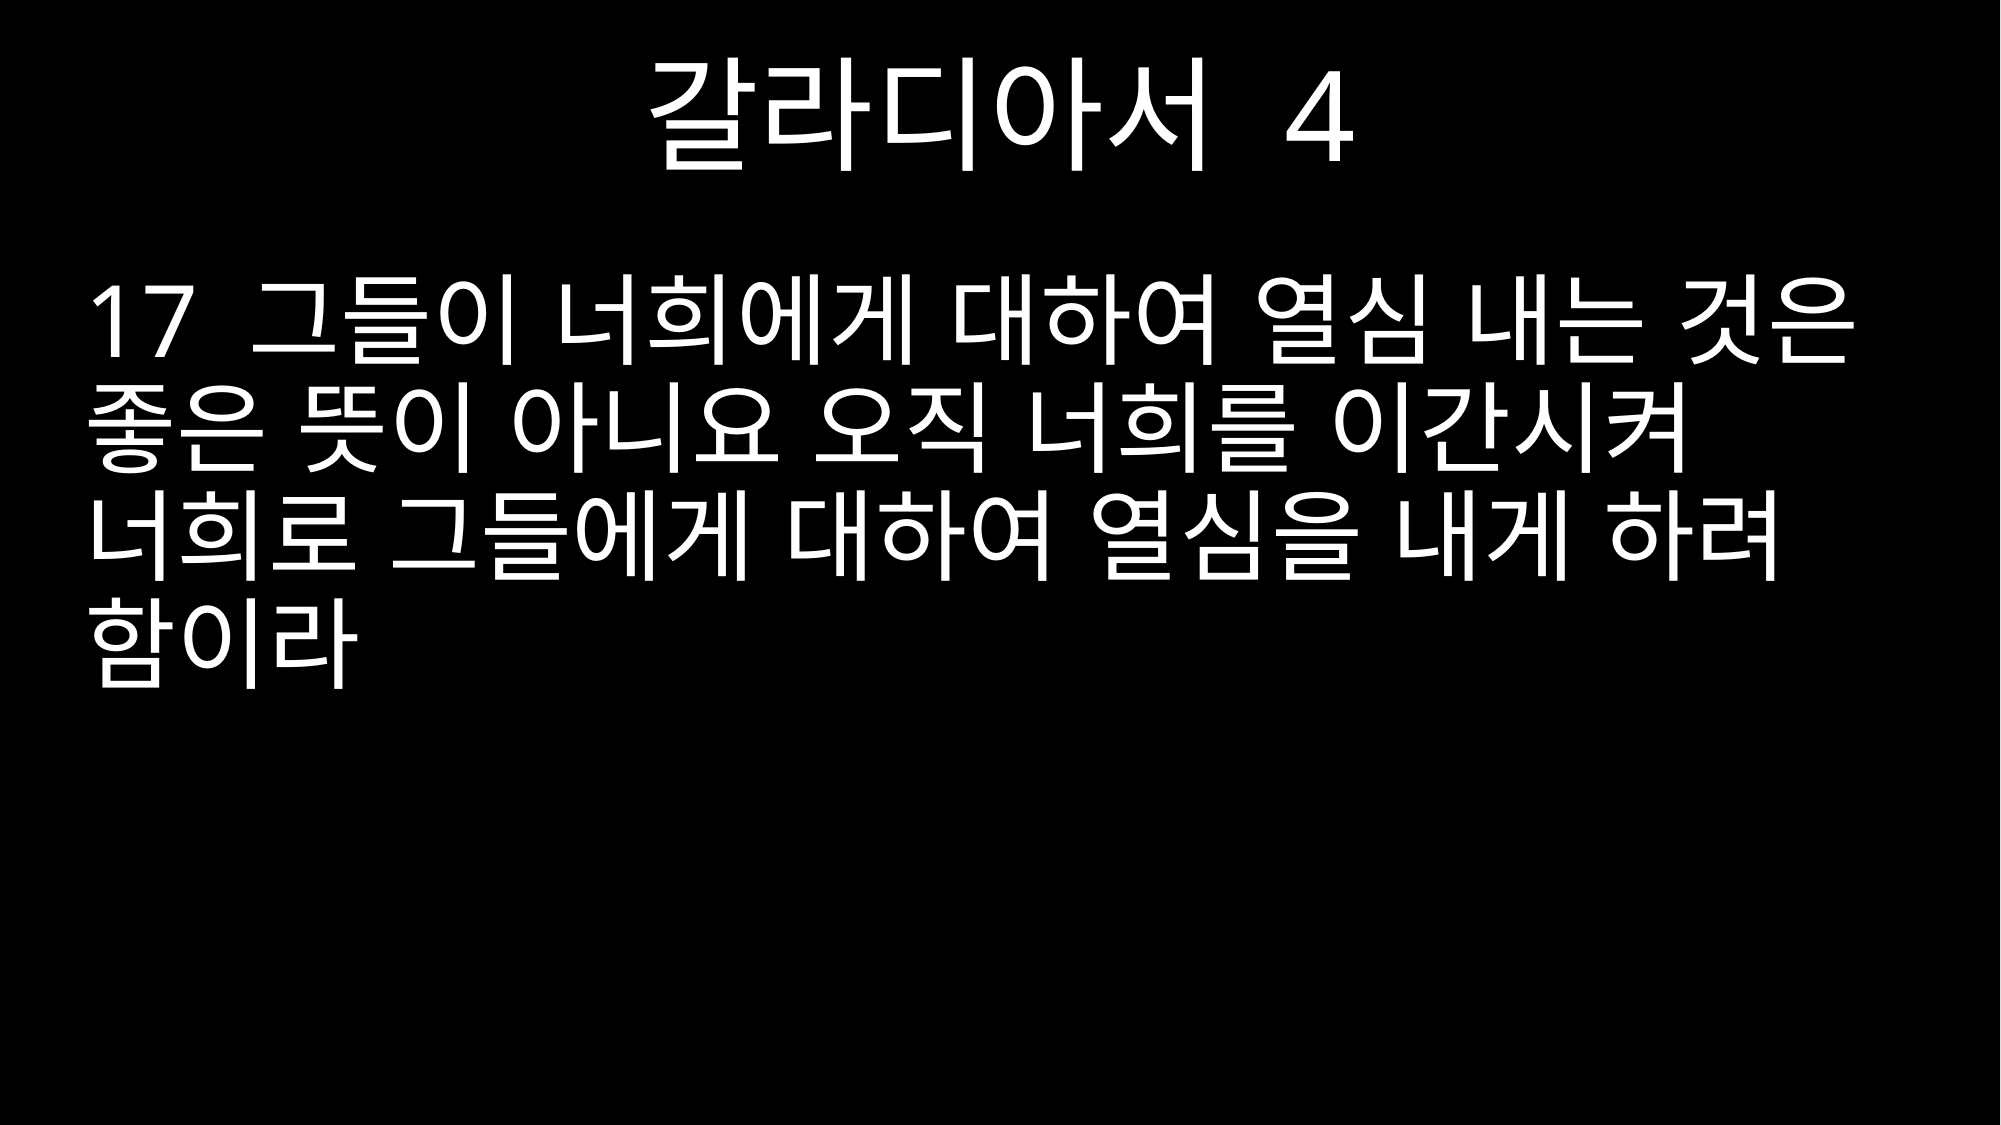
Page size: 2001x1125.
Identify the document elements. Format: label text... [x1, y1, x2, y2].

footer 갈라디아서 4 [0, 32, 2000, 192]
picture [0, 0, 2001, 1125]
list 17 그들이 너희에게 대하여 열심 내는 것은 좋은 뜻이 아니요 오직 너희를 이간시켜 너희로 그들에게 대하여 열심을 내게 하려 함이라 [69, 263, 1953, 423]
